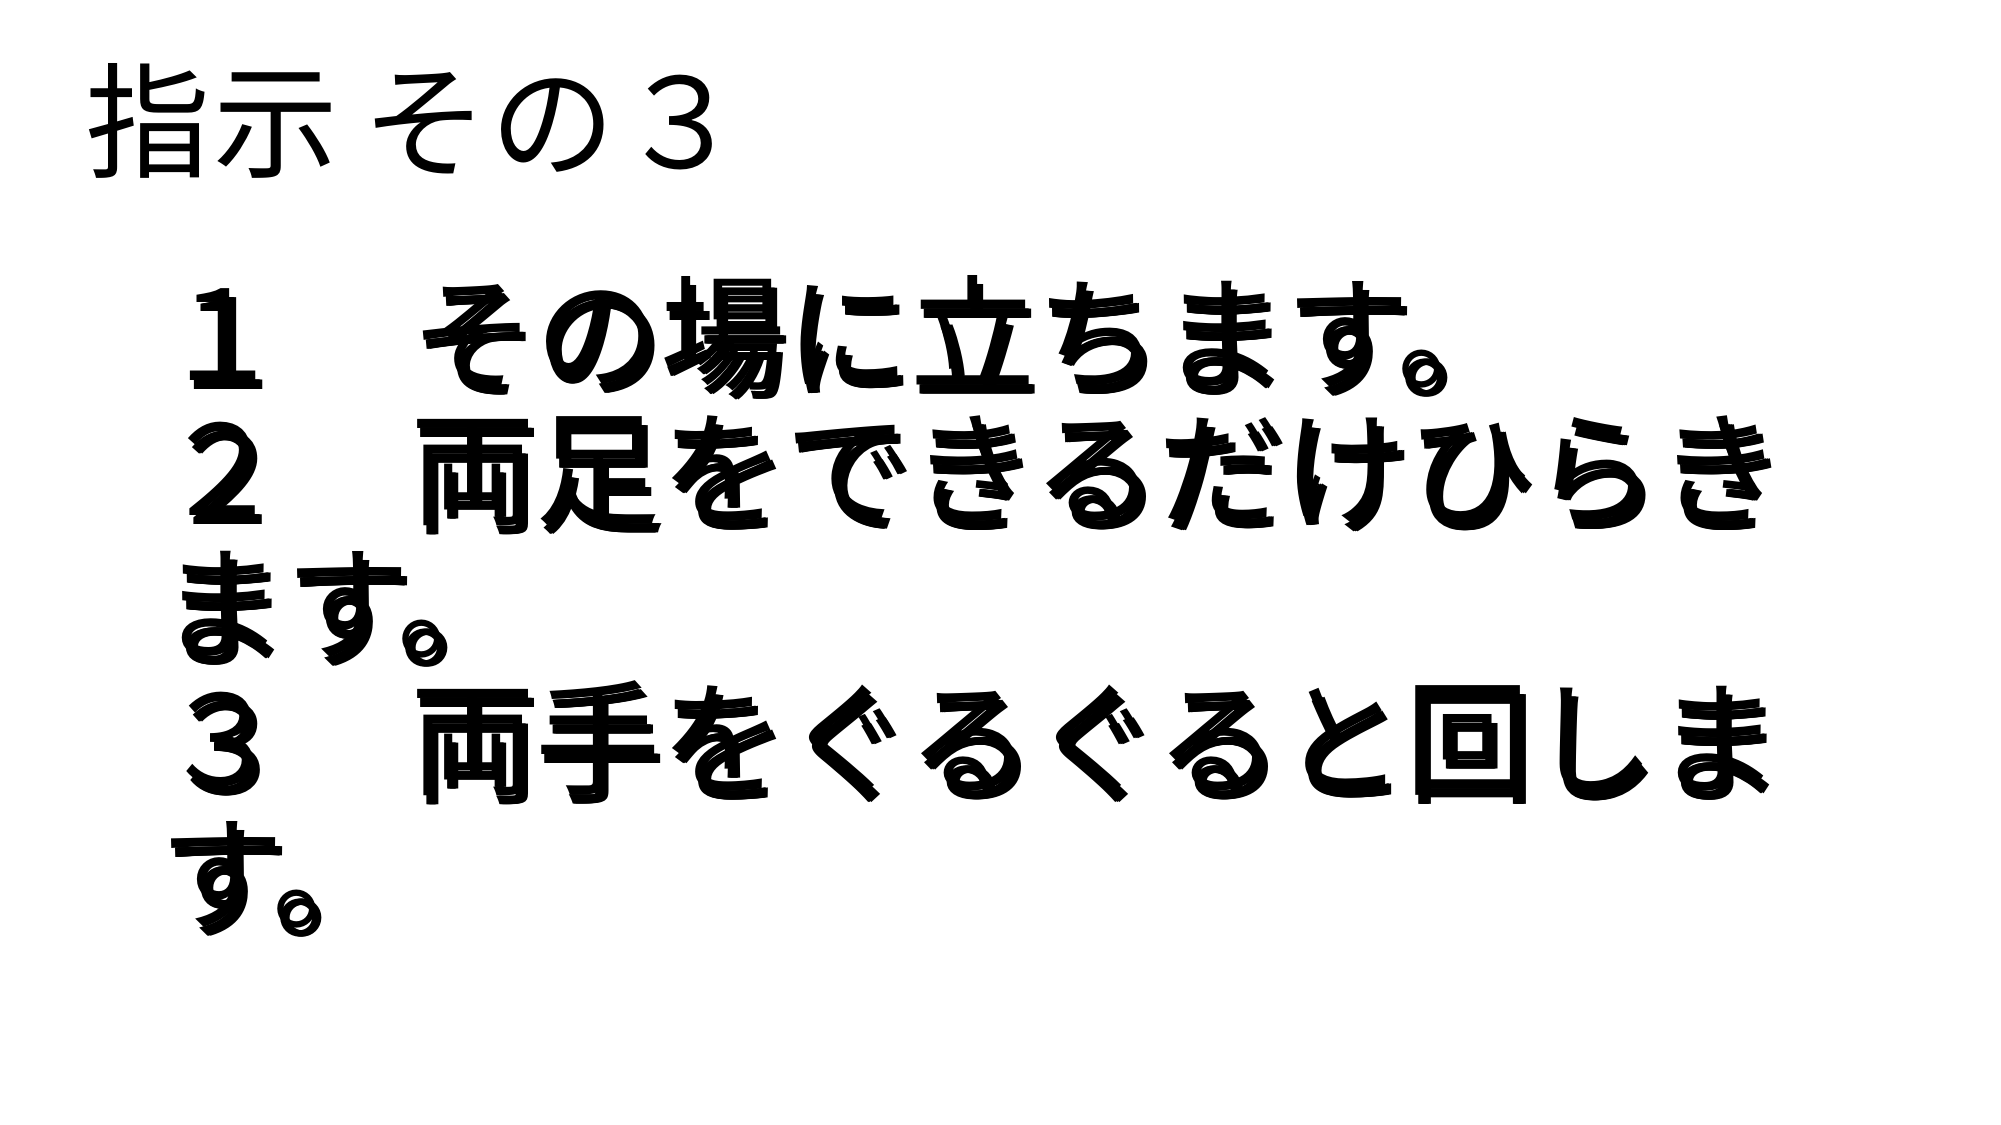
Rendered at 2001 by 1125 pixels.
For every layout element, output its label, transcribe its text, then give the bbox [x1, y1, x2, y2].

text_box ３ [603, 35, 753, 201]
text_box の [475, 35, 603, 201]
text_box １ その場に立ちます。 ２ 両足をできるだけひらきます。 ３ 両手をぐるぐると回します。 [145, 265, 1852, 860]
text_box 指 [70, 35, 198, 201]
text_box １ その場に立ちます。 ２ 両足をできるだけひらきます。 ３ 両手をぐるぐると回します。 [151, 274, 1858, 870]
text_box そ [347, 35, 475, 201]
text_box 示 [198, 35, 347, 201]
